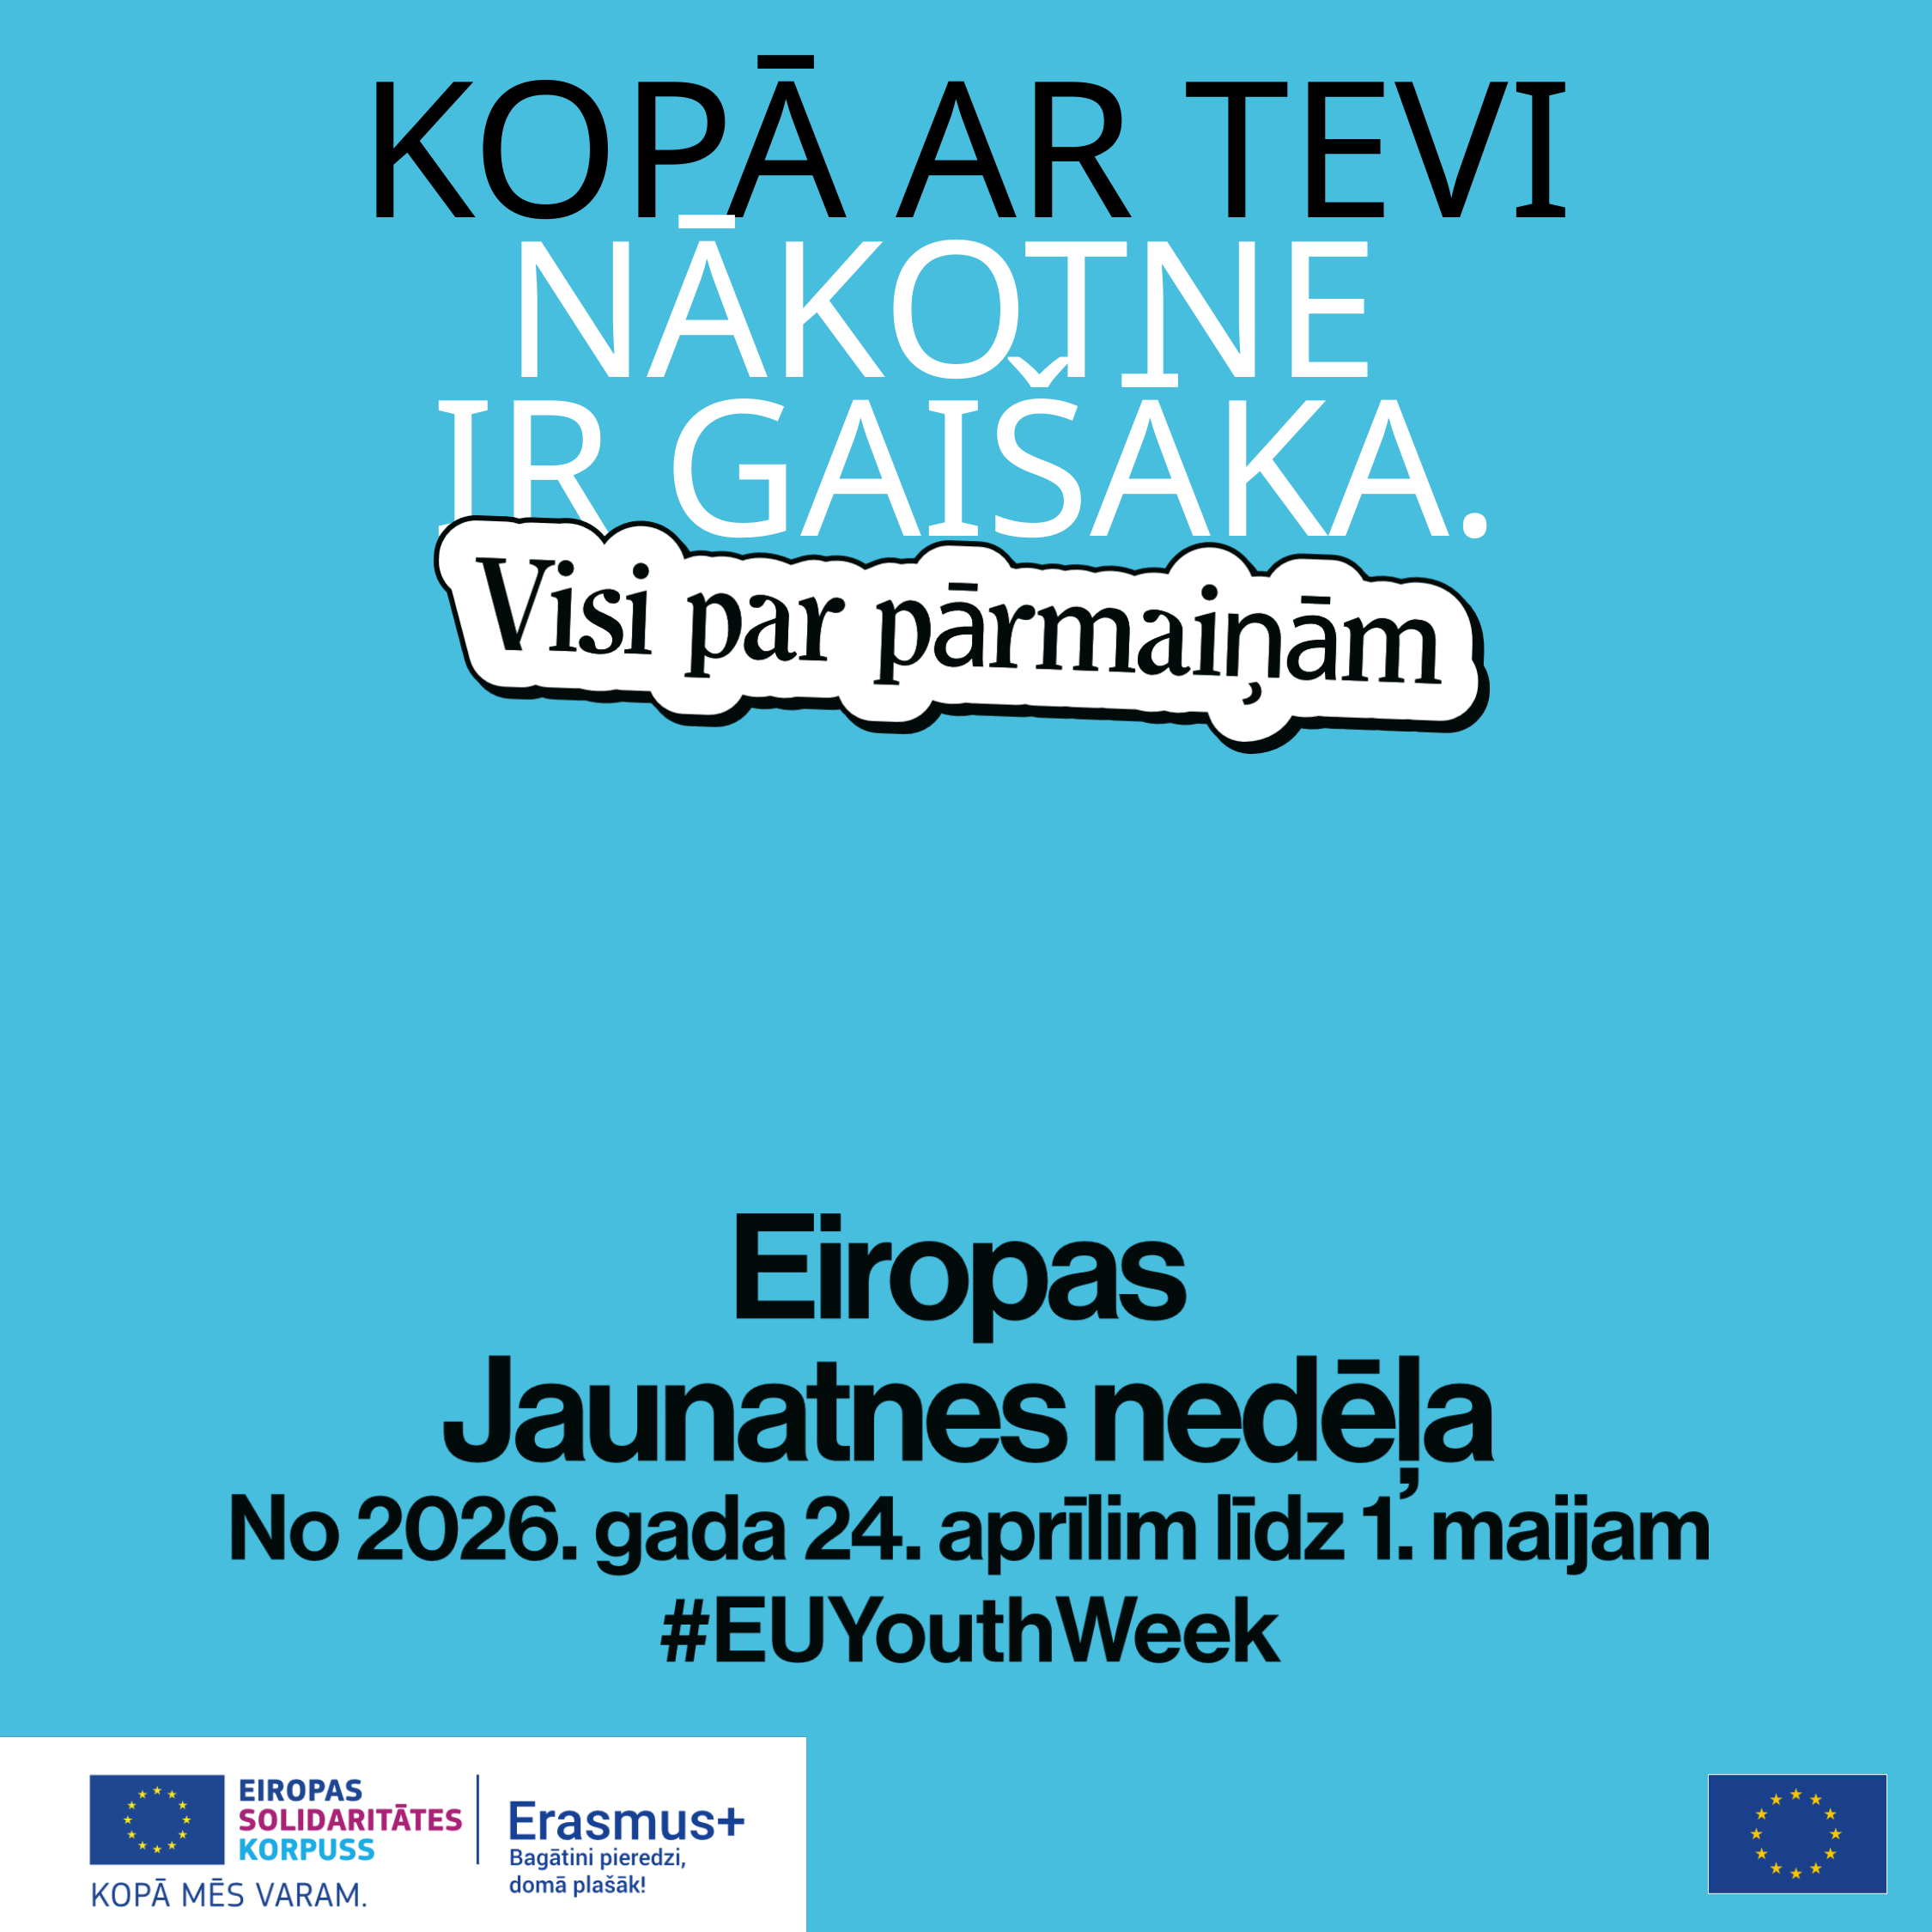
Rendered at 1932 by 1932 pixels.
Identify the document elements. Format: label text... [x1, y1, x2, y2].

picture [432, 515, 1491, 755]
text_box KOPĀ AR TEVI NĀKOTNE IR GAIŠĀKA. [355, 86, 1577, 573]
picture [0, 1213, 1887, 1932]
